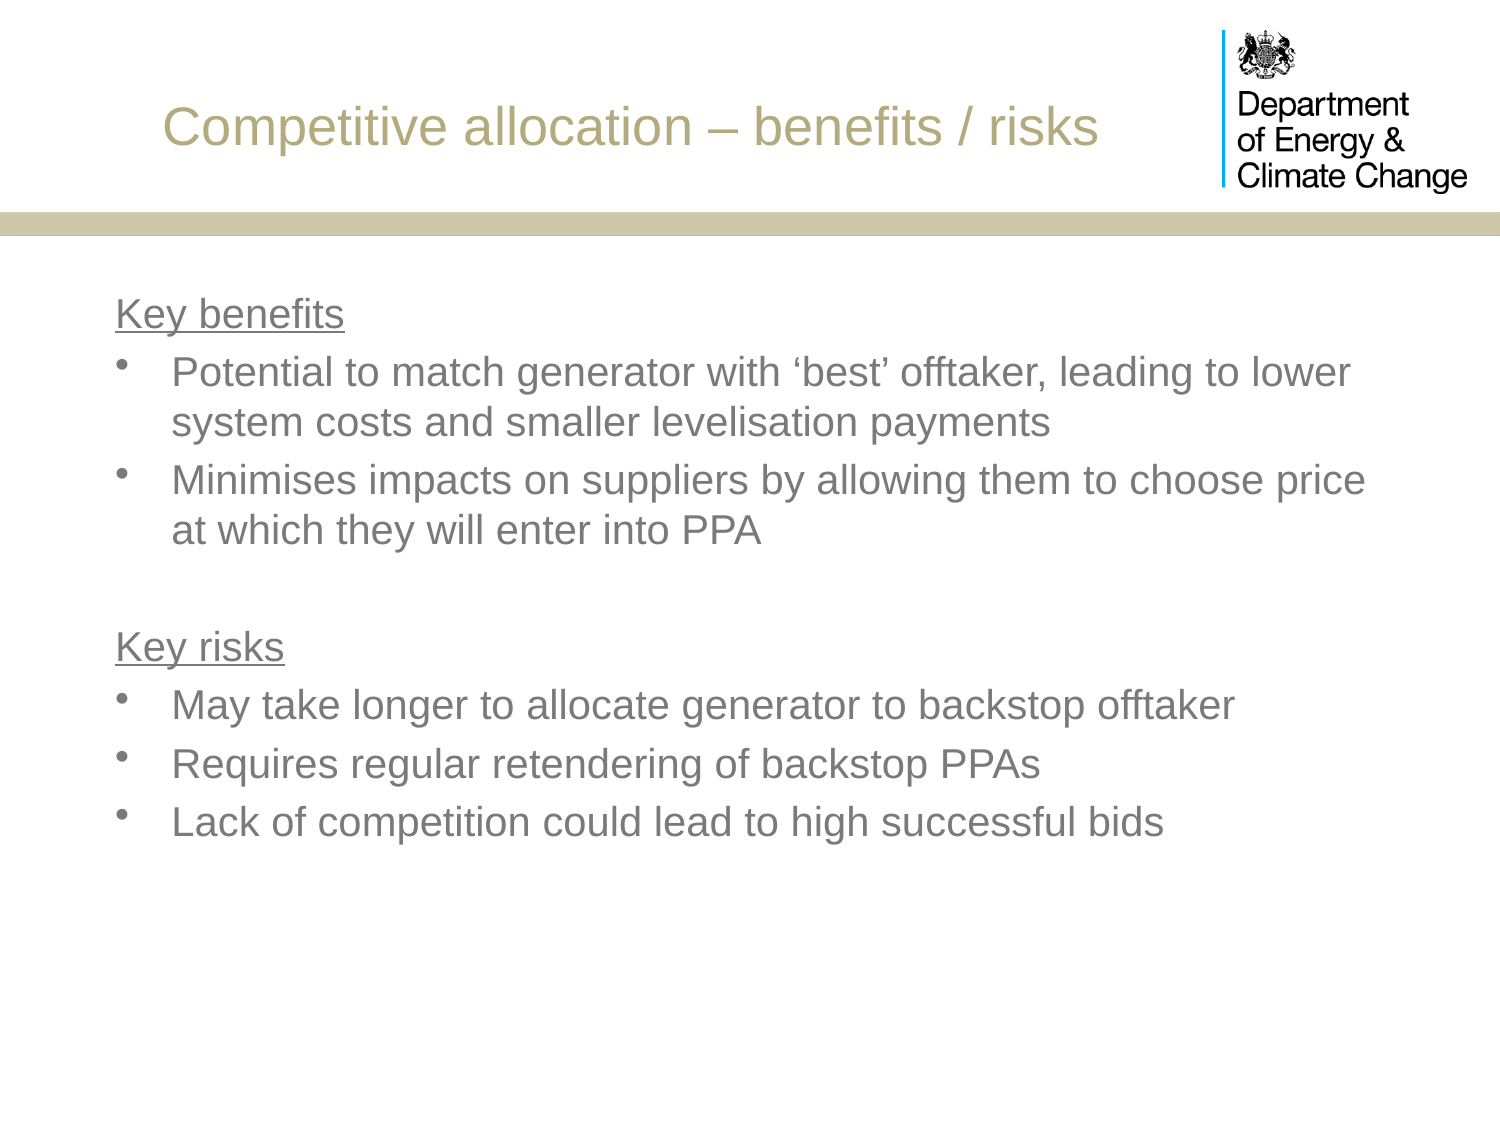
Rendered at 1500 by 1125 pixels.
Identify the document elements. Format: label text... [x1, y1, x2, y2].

picture [1222, 30, 1467, 194]
picture [0, 208, 1500, 236]
title Competitive allocation – benefits / risks [147, 83, 1164, 167]
list Key benefits Potential to match generator with ‘best’ offtaker, leading to lower system costs and smaller levelisation payments Minimises impacts on suppliers by allowing them to choose price at which they will enter into PPA Key risks May take longer to allocate generator to backstop offtaker Requires regular retendering of backstop PPAs Lack of competition could lead to high successful bids [100, 278, 1389, 1036]
